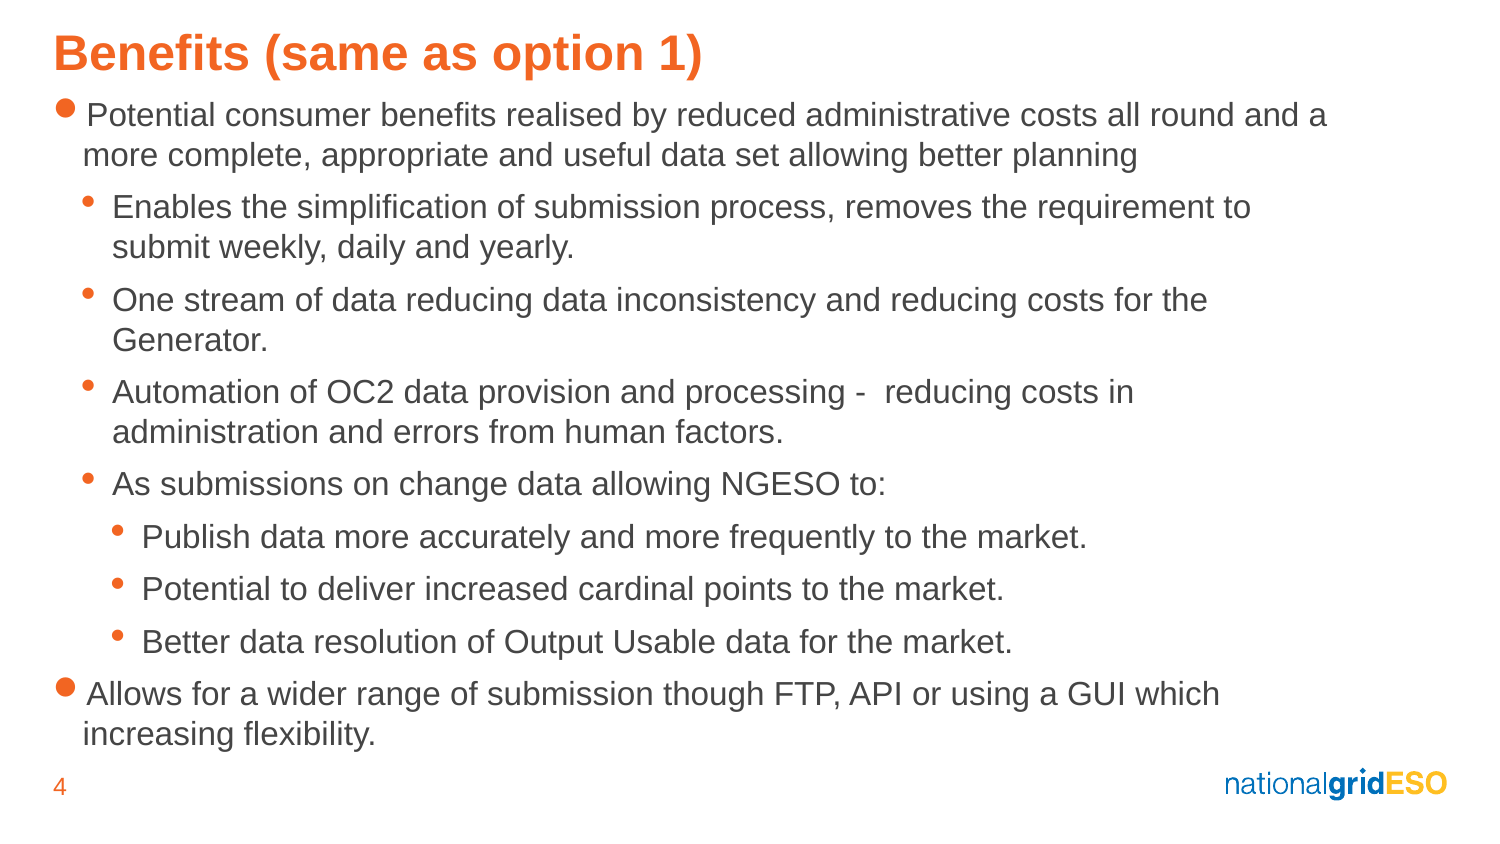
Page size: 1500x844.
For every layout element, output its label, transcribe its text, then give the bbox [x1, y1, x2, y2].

title Benefits (same as option 1) [53, 32, 1447, 81]
list Potential consumer benefits realised by reduced administrative costs all round and a more complete, appropriate and useful data set allowing better planning Enables the simplification of submission process, removes the requirement to submit weekly, daily and yearly. One stream of data reducing data inconsistency and reducing costs for the Generator. Automation of OC2 data provision and processing - reducing costs in administration and errors from human factors. As submissions on change data allowing NGESO to: Publish data more accurately and more frequently to the market. Potential to deliver increased cardinal points to the market. Better data resolution of Output Usable data for the market. Allows for a wider range of submission though FTP, API or using a GUI which increasing flexibility. [53, 93, 1353, 760]
